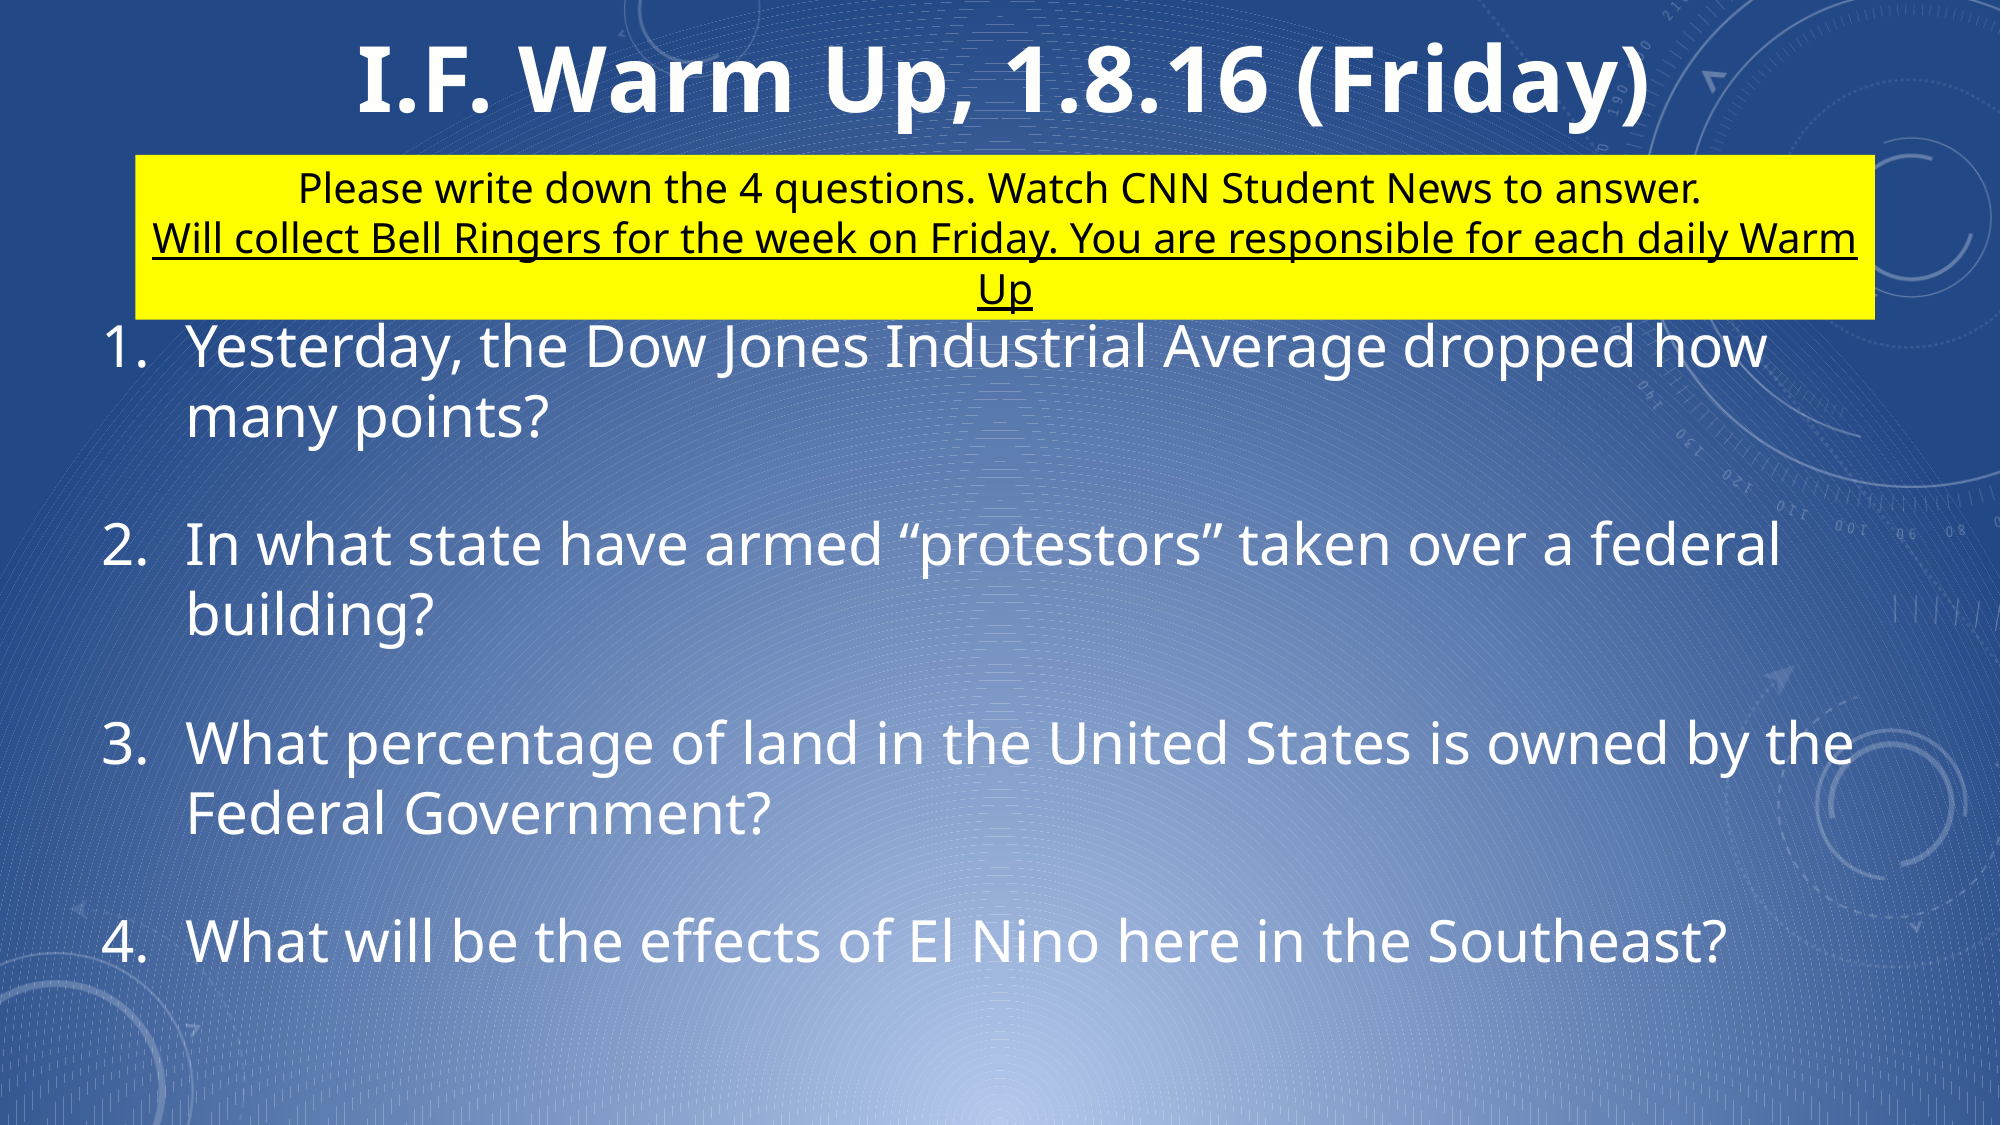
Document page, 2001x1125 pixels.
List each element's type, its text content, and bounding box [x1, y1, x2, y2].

picture [0, 0, 2000, 1125]
text_box I.F. Warm Up, 1.8.16 (Friday) [135, 13, 1875, 139]
text_box Please write down the 4 questions. Watch CNN Student News to answer. Will collect Bell Ringers for the week on Friday. You are responsible for each daily Warm Up [135, 154, 1875, 301]
text_box Yesterday, the Dow Jones Industrial Average dropped how many points? In what state have armed “protestors” taken over a federal building? What percentage of land in the United States is owned by the Federal Government? What will be the effects of El Nino here in the Southeast? [24, 301, 1963, 1110]
